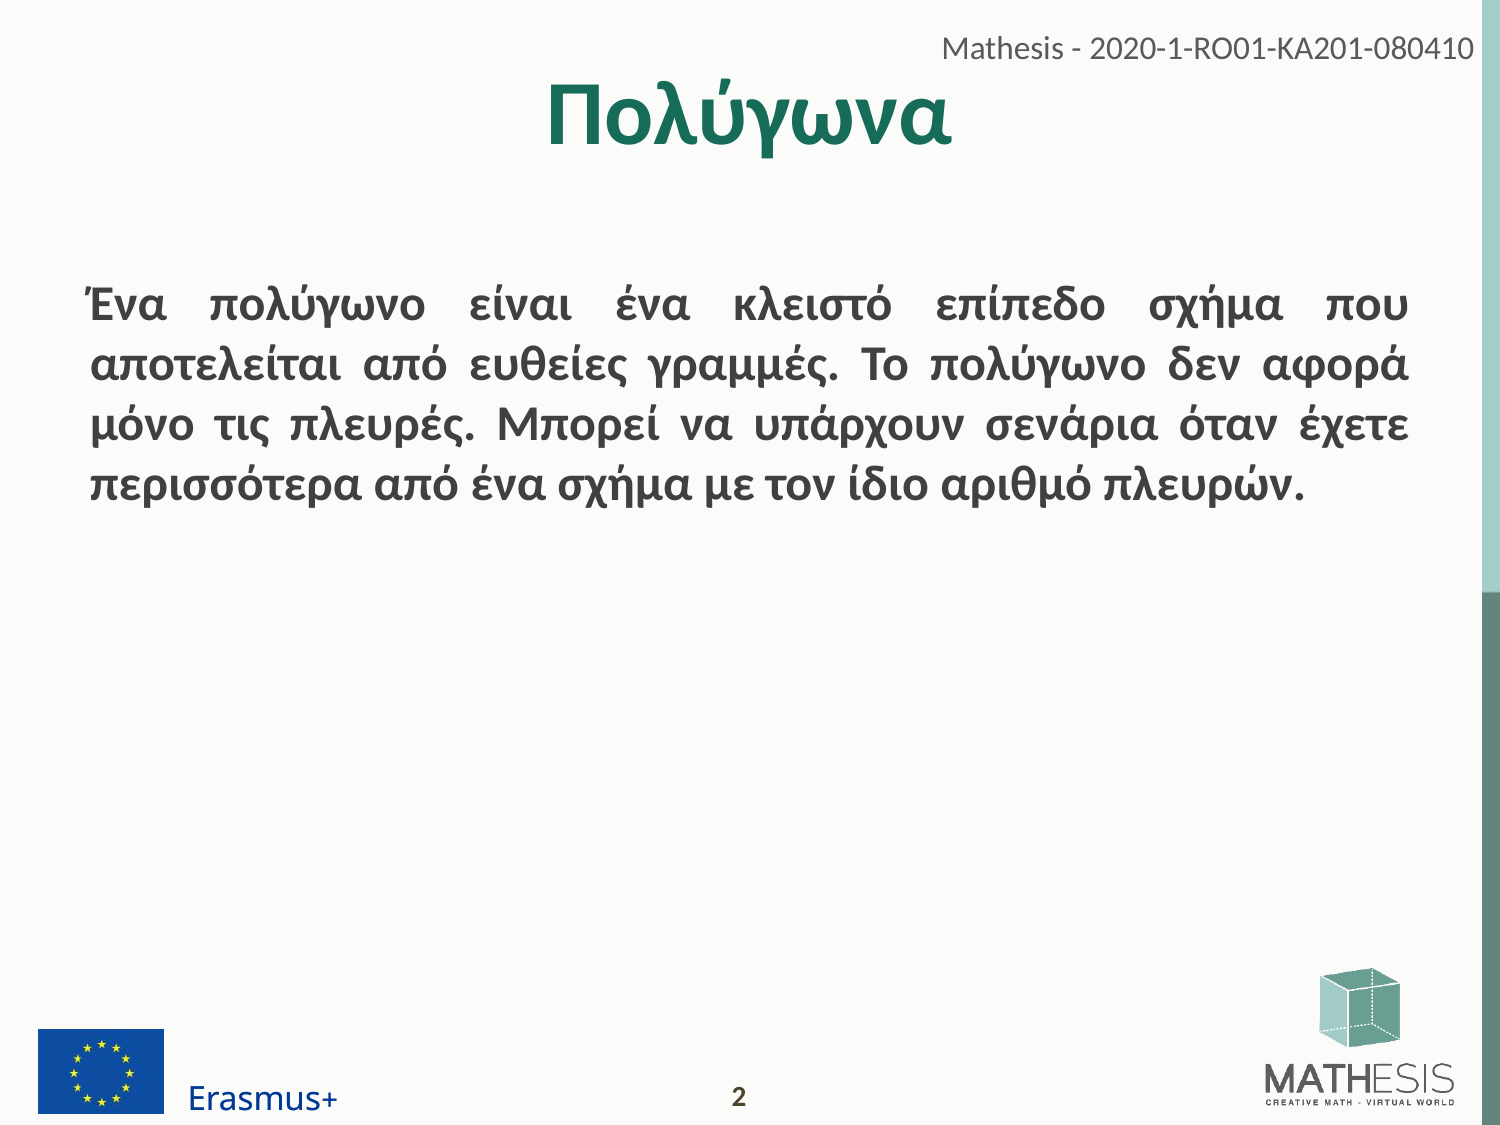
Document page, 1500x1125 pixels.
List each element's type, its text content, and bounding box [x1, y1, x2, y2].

title Πολύγωνα [75, 45, 1425, 233]
list Ένα πολύγωνο είναι ένα κλειστό επίπεδο σχήμα που αποτελείται από ευθείες γραμμές. Το πολύγωνο δεν αφορά μόνο τις πλευρές. Μπορεί να υπάρχουν σενάρια όταν έχετε περισσότερα από ένα σχήμα με τον ίδιο αριθμό πλευρών. [75, 262, 1425, 1005]
picture [38, 1029, 164, 1114]
